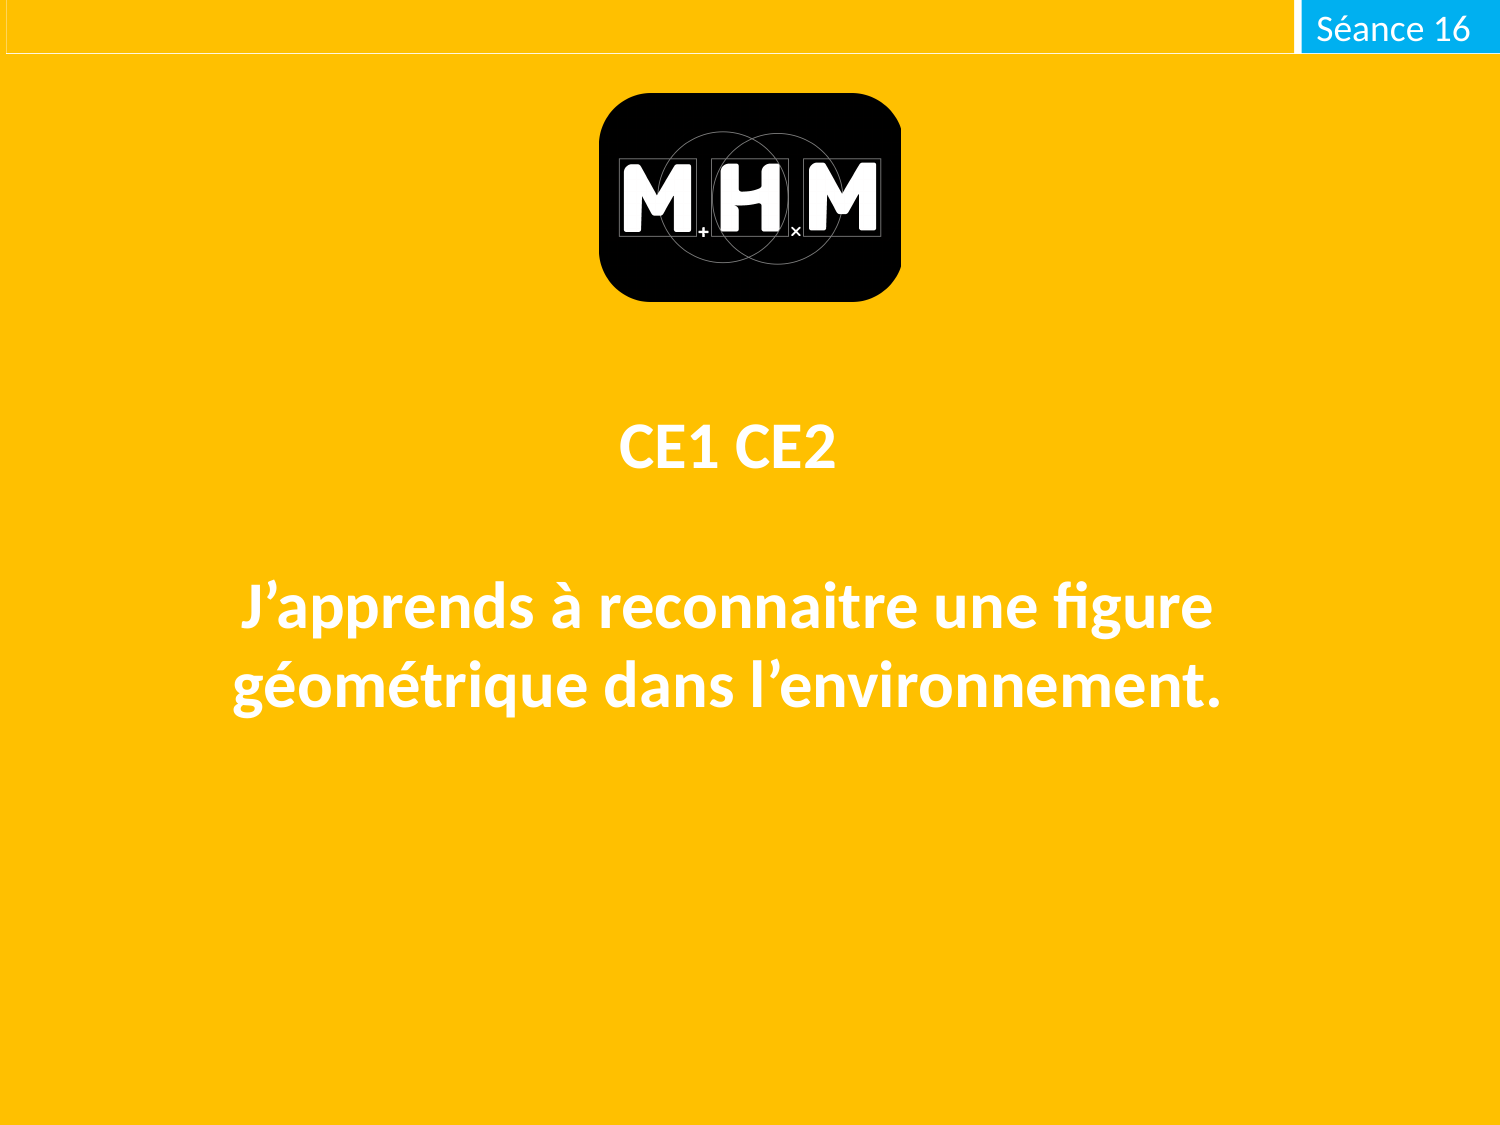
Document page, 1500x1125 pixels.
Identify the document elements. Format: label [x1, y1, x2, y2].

text_box [0, 54, 1500, 1125]
